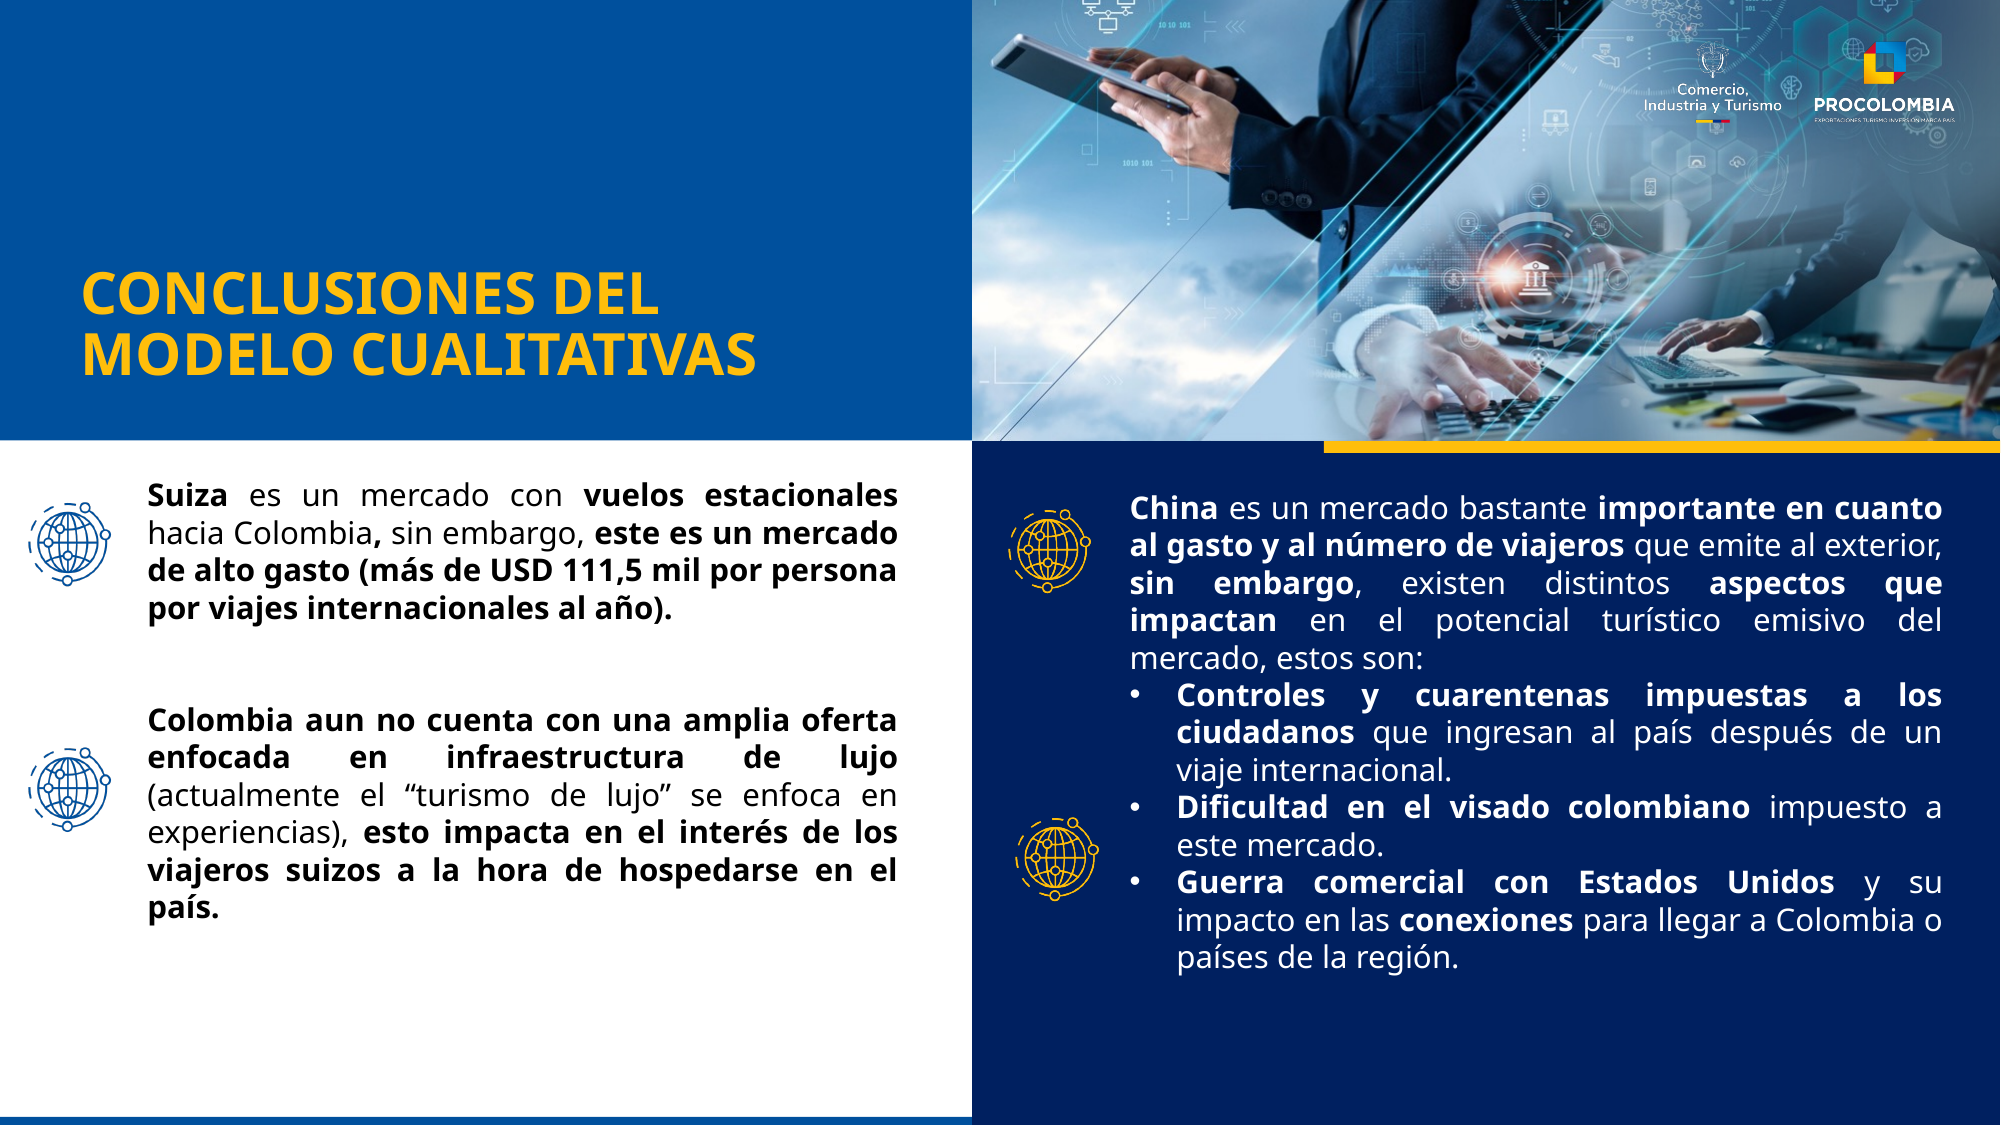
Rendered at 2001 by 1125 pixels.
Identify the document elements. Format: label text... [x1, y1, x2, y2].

picture [998, 495, 1097, 602]
text_box China es un mercado bastante importante en cuanto al gasto y al número de viajeros que emite al exterior, sin embargo, existen distintos aspectos que impactan en el potencial turístico emisivo del mercado, estos son: Controles y cuarentenas impuestas a los ciudadanos que ingresan al país después de un viaje internacional. Dificultad en el visado colombiano impuesto a este mercado. Guerra comercial con Estados Unidos y su impacto en las conexiones para llegar a Colombia o países de la región. [1114, 480, 1959, 983]
picture [972, 0, 2000, 441]
picture [18, 734, 117, 841]
picture [18, 488, 117, 596]
text_box Suiza es un mercado con vuelos estacionales hacia Colombia, sin embargo, este es un mercado de alto gasto (más de USD 111,5 mil por persona por viajes internacionales al año). Colombia aun no cuenta con una amplia oferta enfocada en infraestructura de lujo (actualmente el “turismo de lujo” se enfoca en experiencias), esto impacta en el interés de los viajeros suizos a la hora de hospedarse en el país. [132, 468, 914, 933]
picture [1005, 803, 1105, 911]
text_box CONCLUSIONES DEL MODELO CUALITATIVAS [66, 137, 875, 394]
